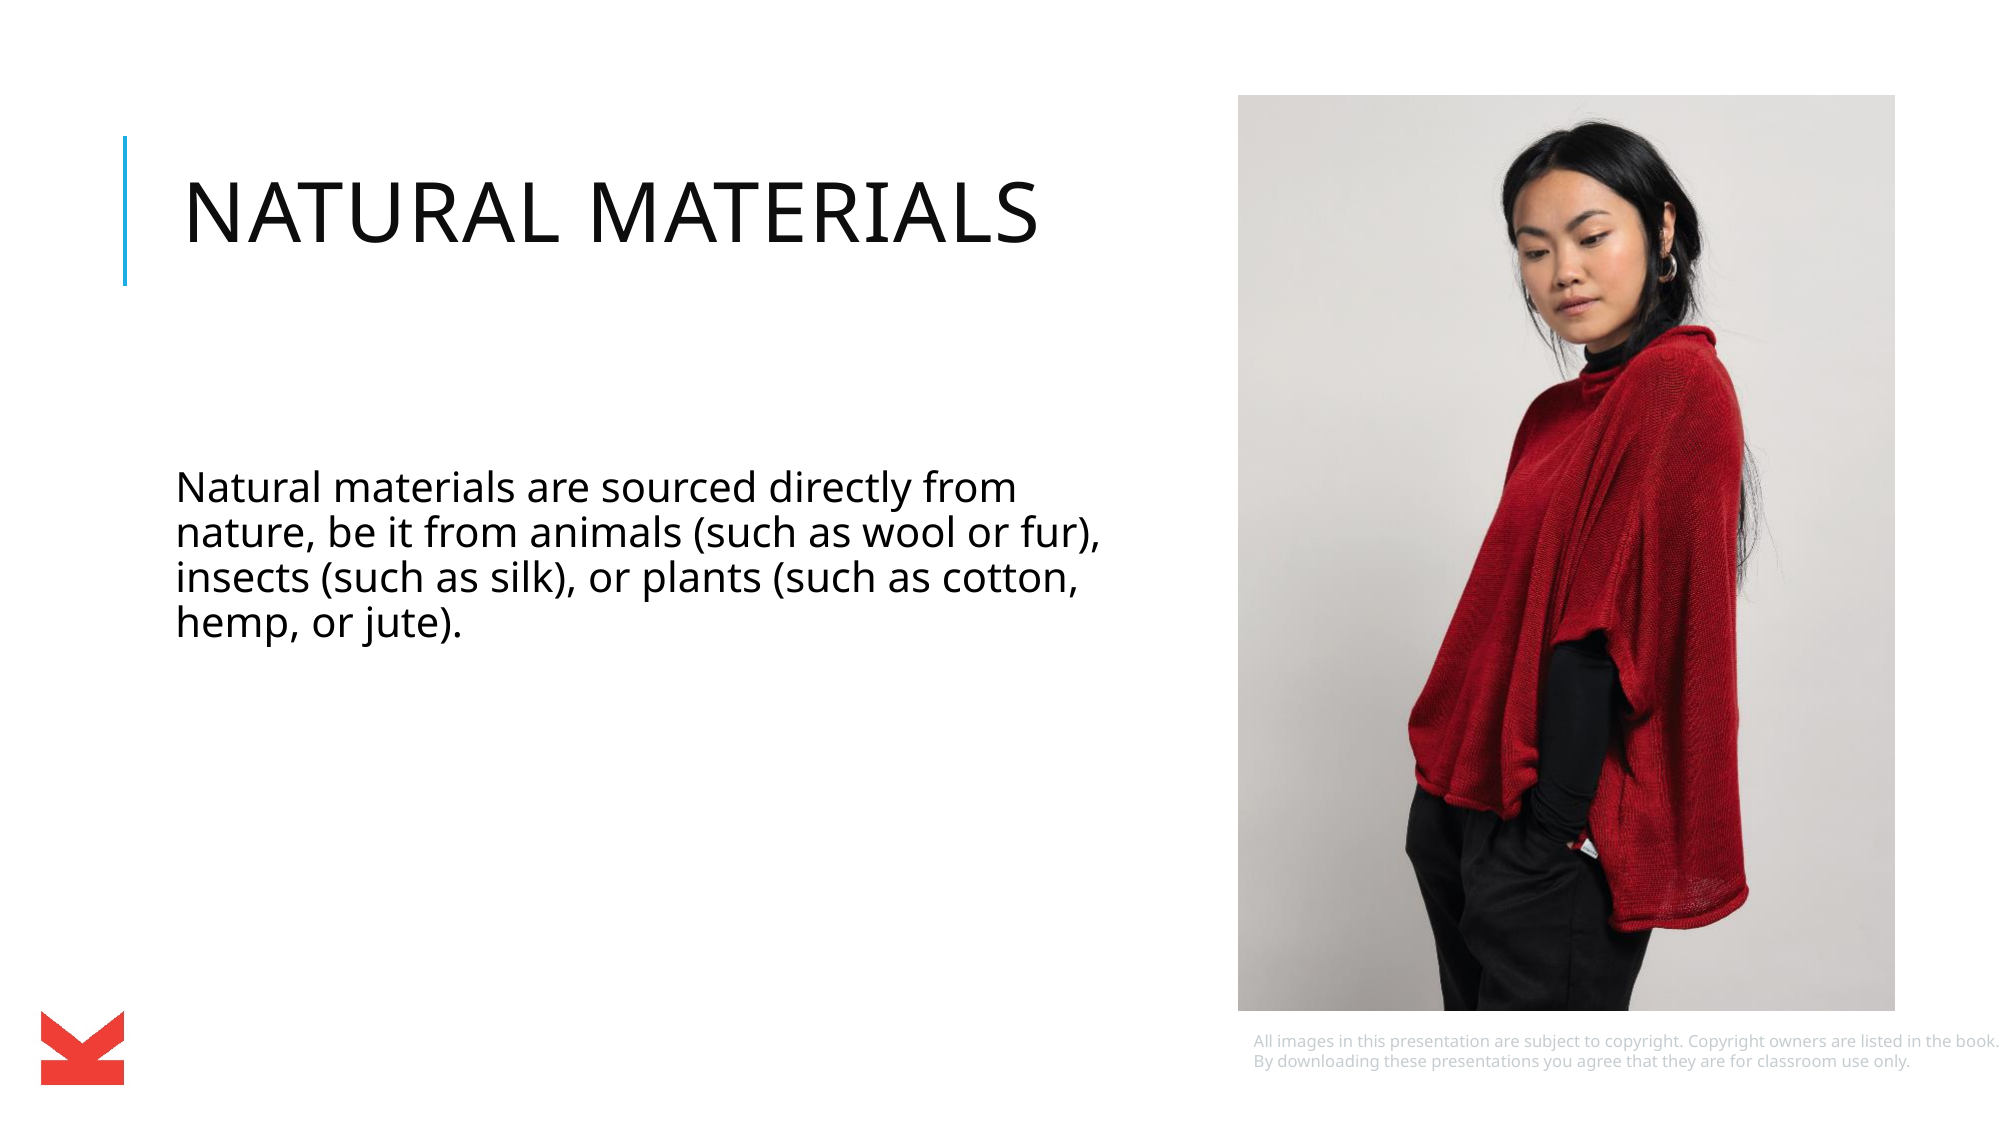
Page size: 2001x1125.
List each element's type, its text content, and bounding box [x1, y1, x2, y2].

picture [20, 989, 145, 1114]
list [1238, 95, 1896, 1012]
list Natural materials are sourced directly from nature, be it from animals (such as wool or fur), insects (such as silk), or plants (such as cotton, hemp, or jute). [168, 375, 1137, 1020]
title Natural Materials [168, 96, 1137, 342]
text_box All images in this presentation are subject to copyright. Copyright owners are listed in the book. By downloading these presentations you agree that they are for classroom use only. [1238, 1023, 2000, 1078]
